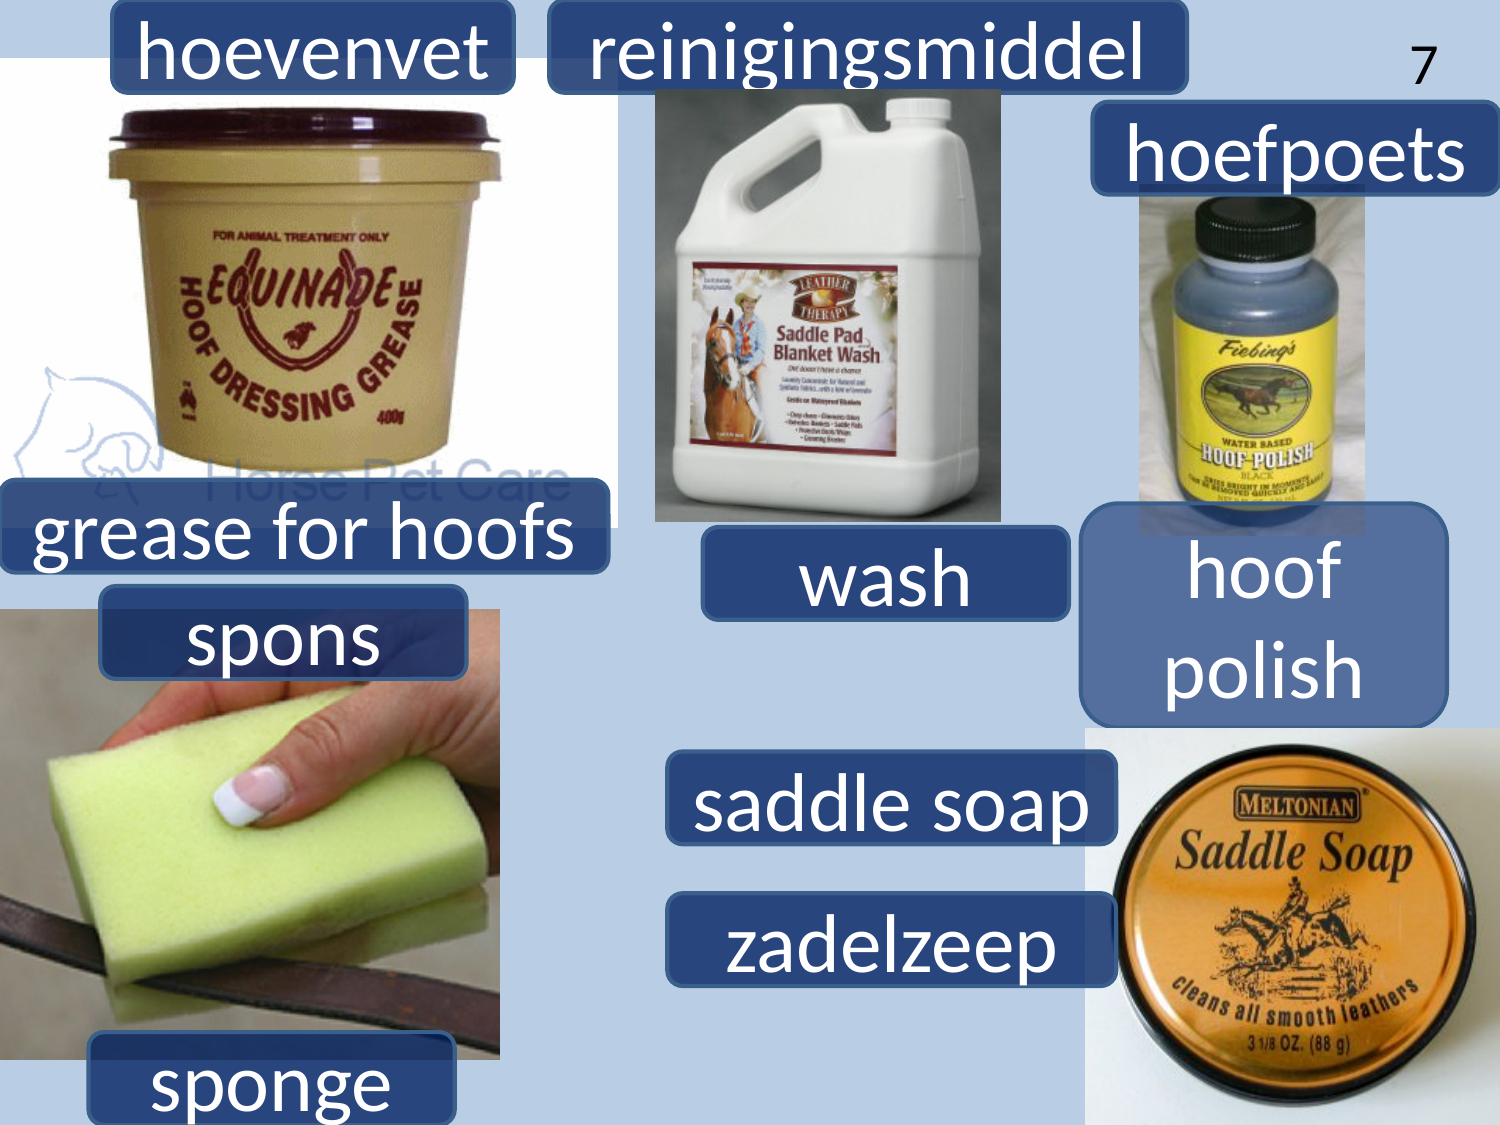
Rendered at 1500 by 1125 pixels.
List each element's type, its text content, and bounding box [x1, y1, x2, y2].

text_box reinigingsmiddel [547, 0, 1190, 95]
picture [655, 89, 1001, 522]
text_box saddle soap [665, 749, 1080, 847]
text_box sponge [86, 1069, 457, 1125]
picture [0, 609, 501, 1060]
text_box spons [98, 583, 469, 608]
text_box wash [700, 524, 1072, 622]
picture [1085, 727, 1500, 1125]
slide_number 7 [1328, 30, 1455, 91]
text_box zadelzeep [665, 891, 1080, 989]
picture [0, 58, 618, 528]
text_box hoof polish [1078, 501, 1450, 726]
text_box grease for hoofs [0, 537, 611, 575]
text_box [12, 0, 230, 56]
text_box hoevenvet [230, 0, 516, 56]
picture [1139, 184, 1365, 536]
text_box hoefpoets [1090, 99, 1500, 197]
